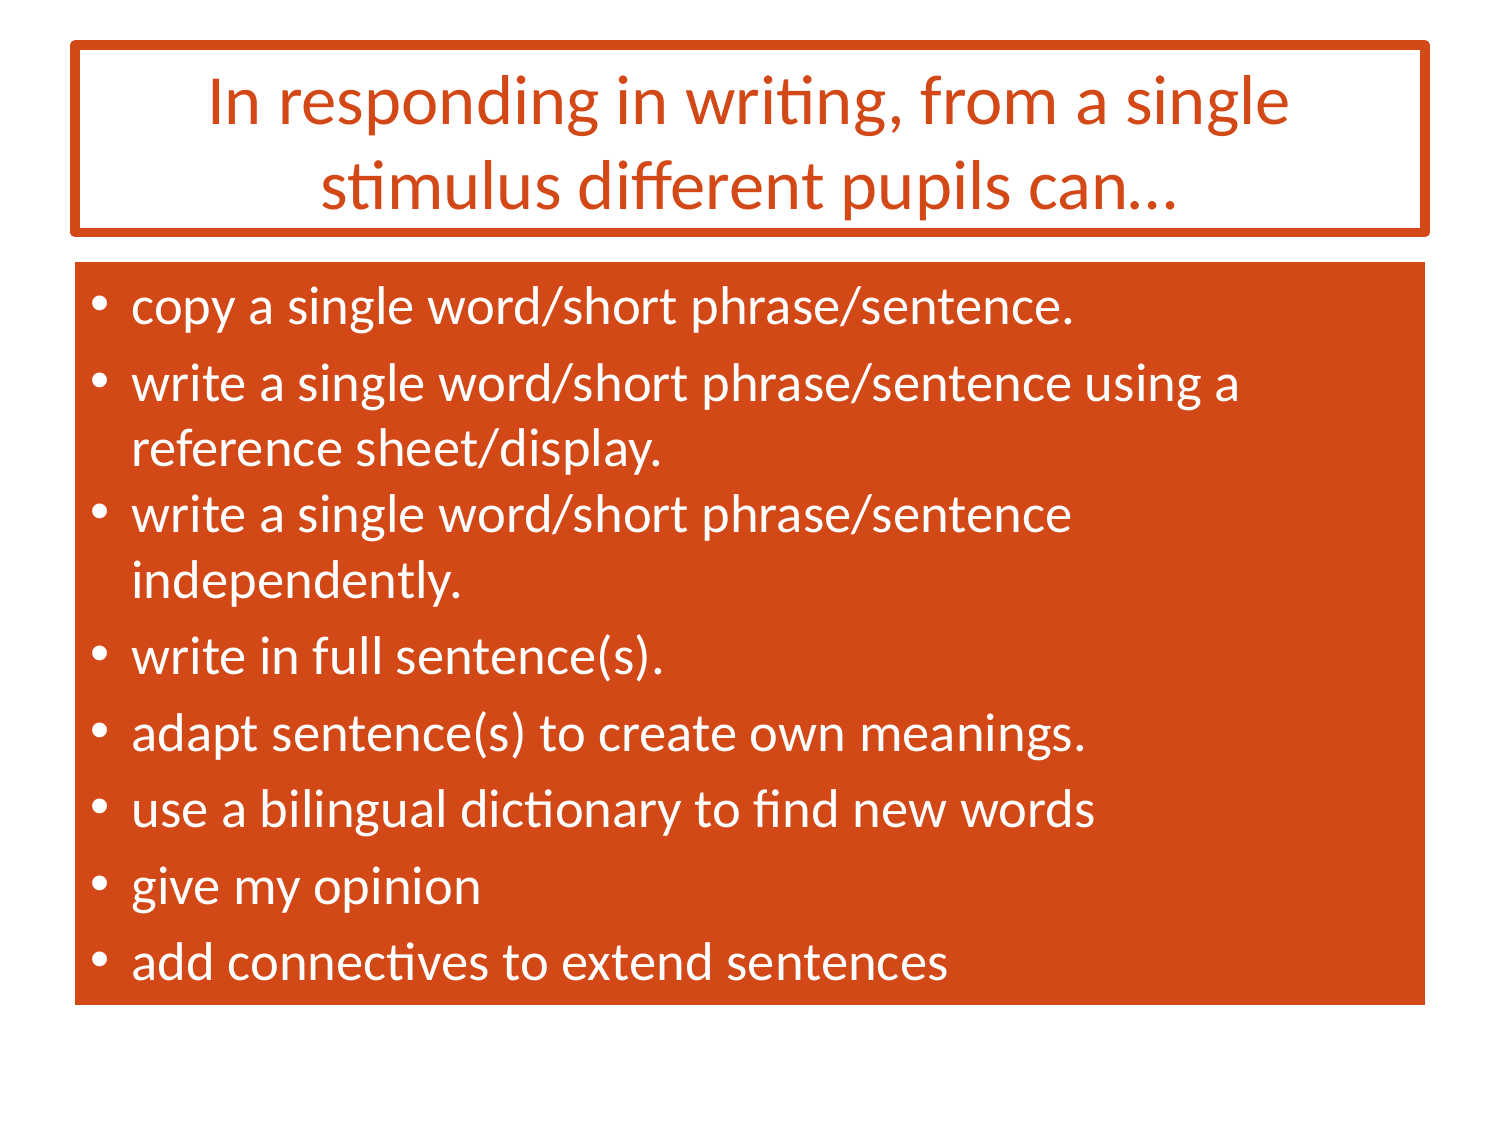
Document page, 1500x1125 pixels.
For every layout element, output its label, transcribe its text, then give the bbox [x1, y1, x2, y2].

title In responding in writing, from a single stimulus different pupils can… [75, 45, 1425, 233]
list copy a single word/short phrase/sentence. write a single word/short phrase/sentence using a reference sheet/display. write a single word/short phrase/sentence independently. write in full sentence(s). adapt sentence(s) to create own meanings. use a bilingual dictionary to find new words give my opinion add connectives to extend sentences [75, 262, 1425, 1005]
